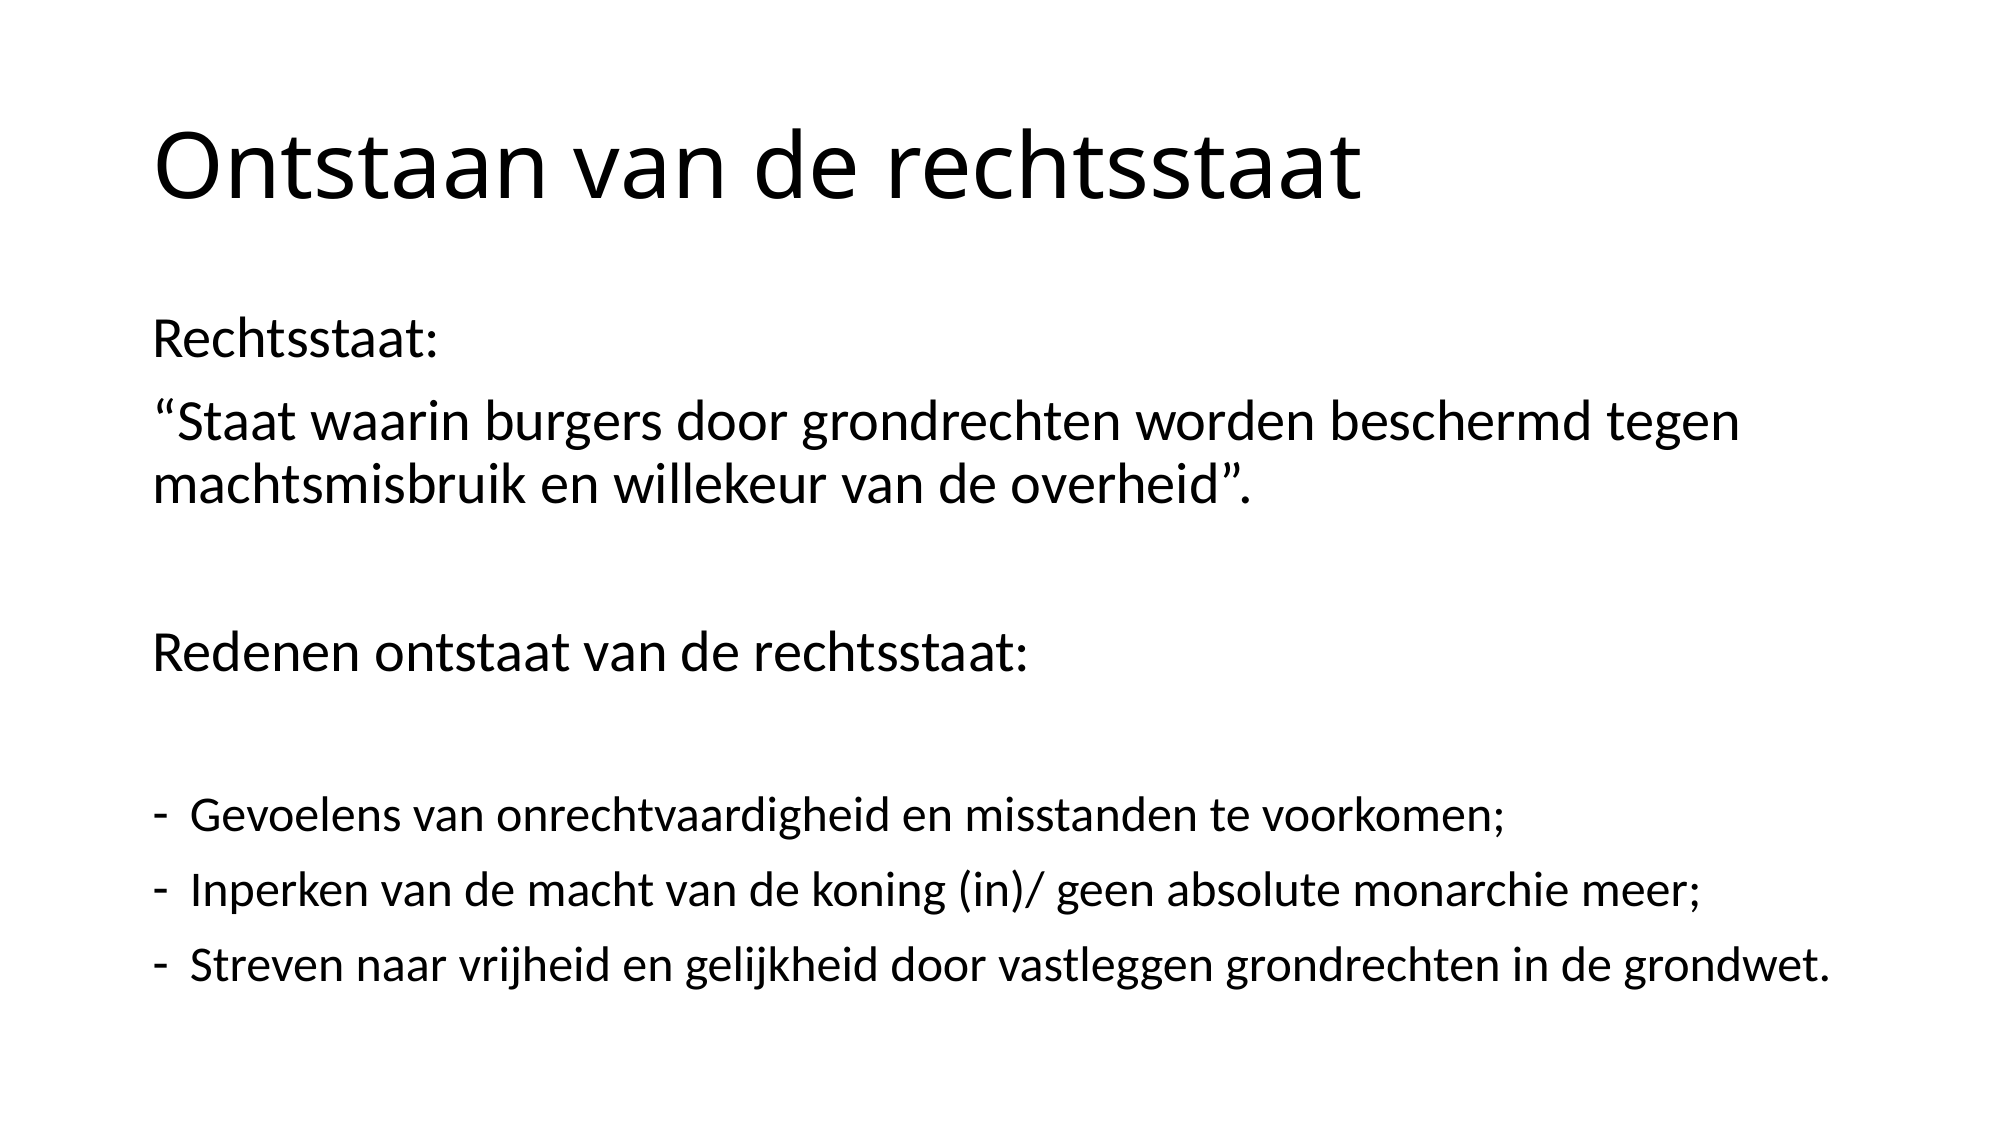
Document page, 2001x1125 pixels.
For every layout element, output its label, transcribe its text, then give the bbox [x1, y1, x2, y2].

title Ontstaan van de rechtsstaat [137, 59, 1863, 278]
list Rechtsstaat: “Staat waarin burgers door grondrechten worden beschermd tegen machtsmisbruik en willekeur van de overheid”. Redenen ontstaat van de rechtsstaat: Gevoelens van onrechtvaardigheid en misstanden te voorkomen; Inperken van de macht van de koning (in)/ geen absolute monarchie meer; Streven naar vrijheid en gelijkheid door vastleggen grondrechten in de grondwet. [137, 299, 1863, 1014]
